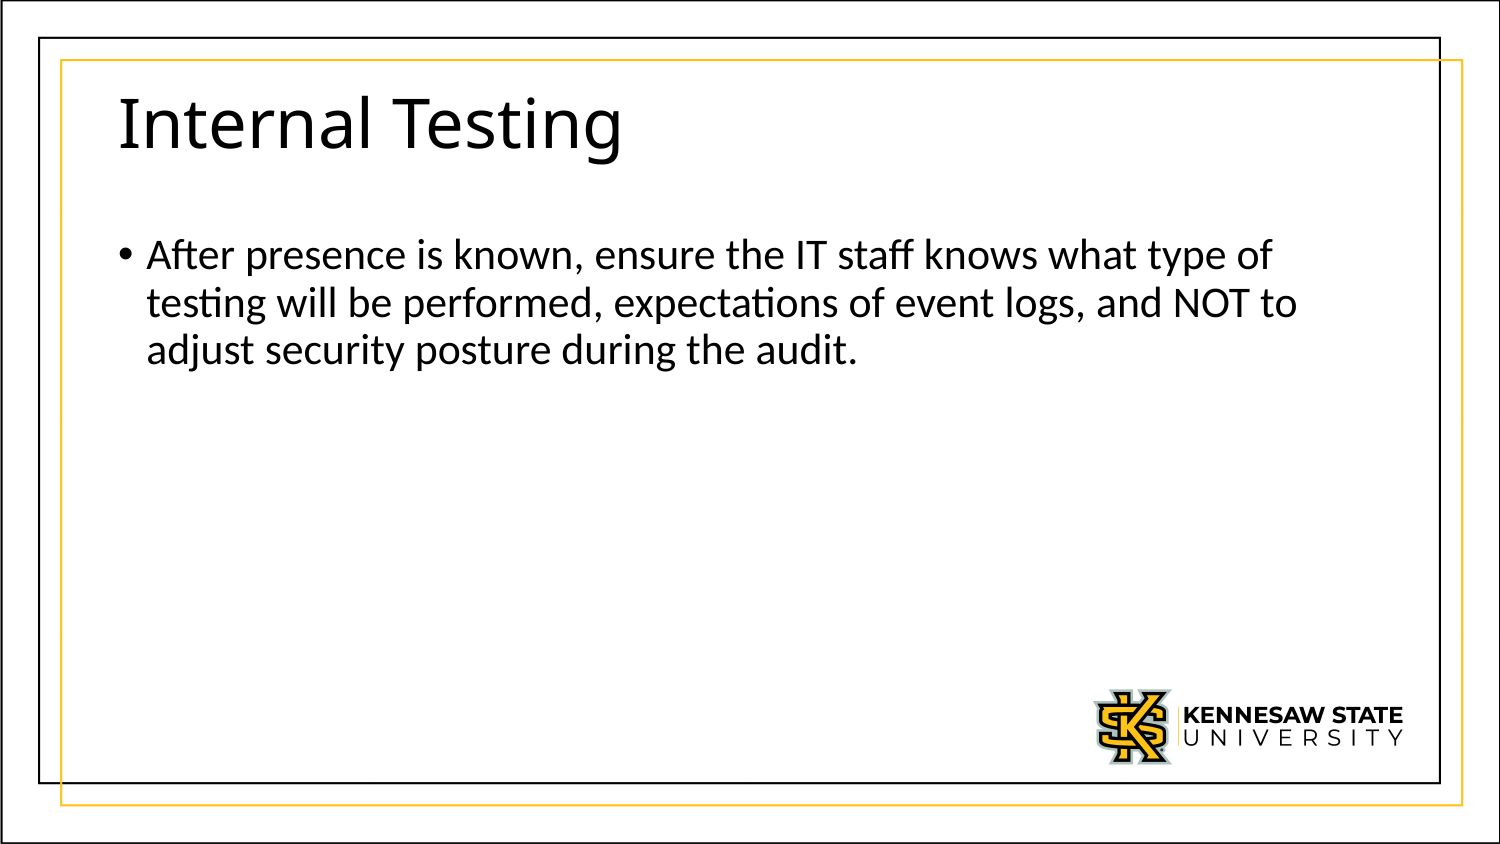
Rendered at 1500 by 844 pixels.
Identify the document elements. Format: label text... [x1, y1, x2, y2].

title Internal Testing [103, 44, 1397, 208]
list After presence is known, ensure the IT staff knows what type of testing will be performed, expectations of event logs, and NOT to adjust security posture during the audit. [103, 224, 1397, 760]
picture [0, 0, 1500, 844]
